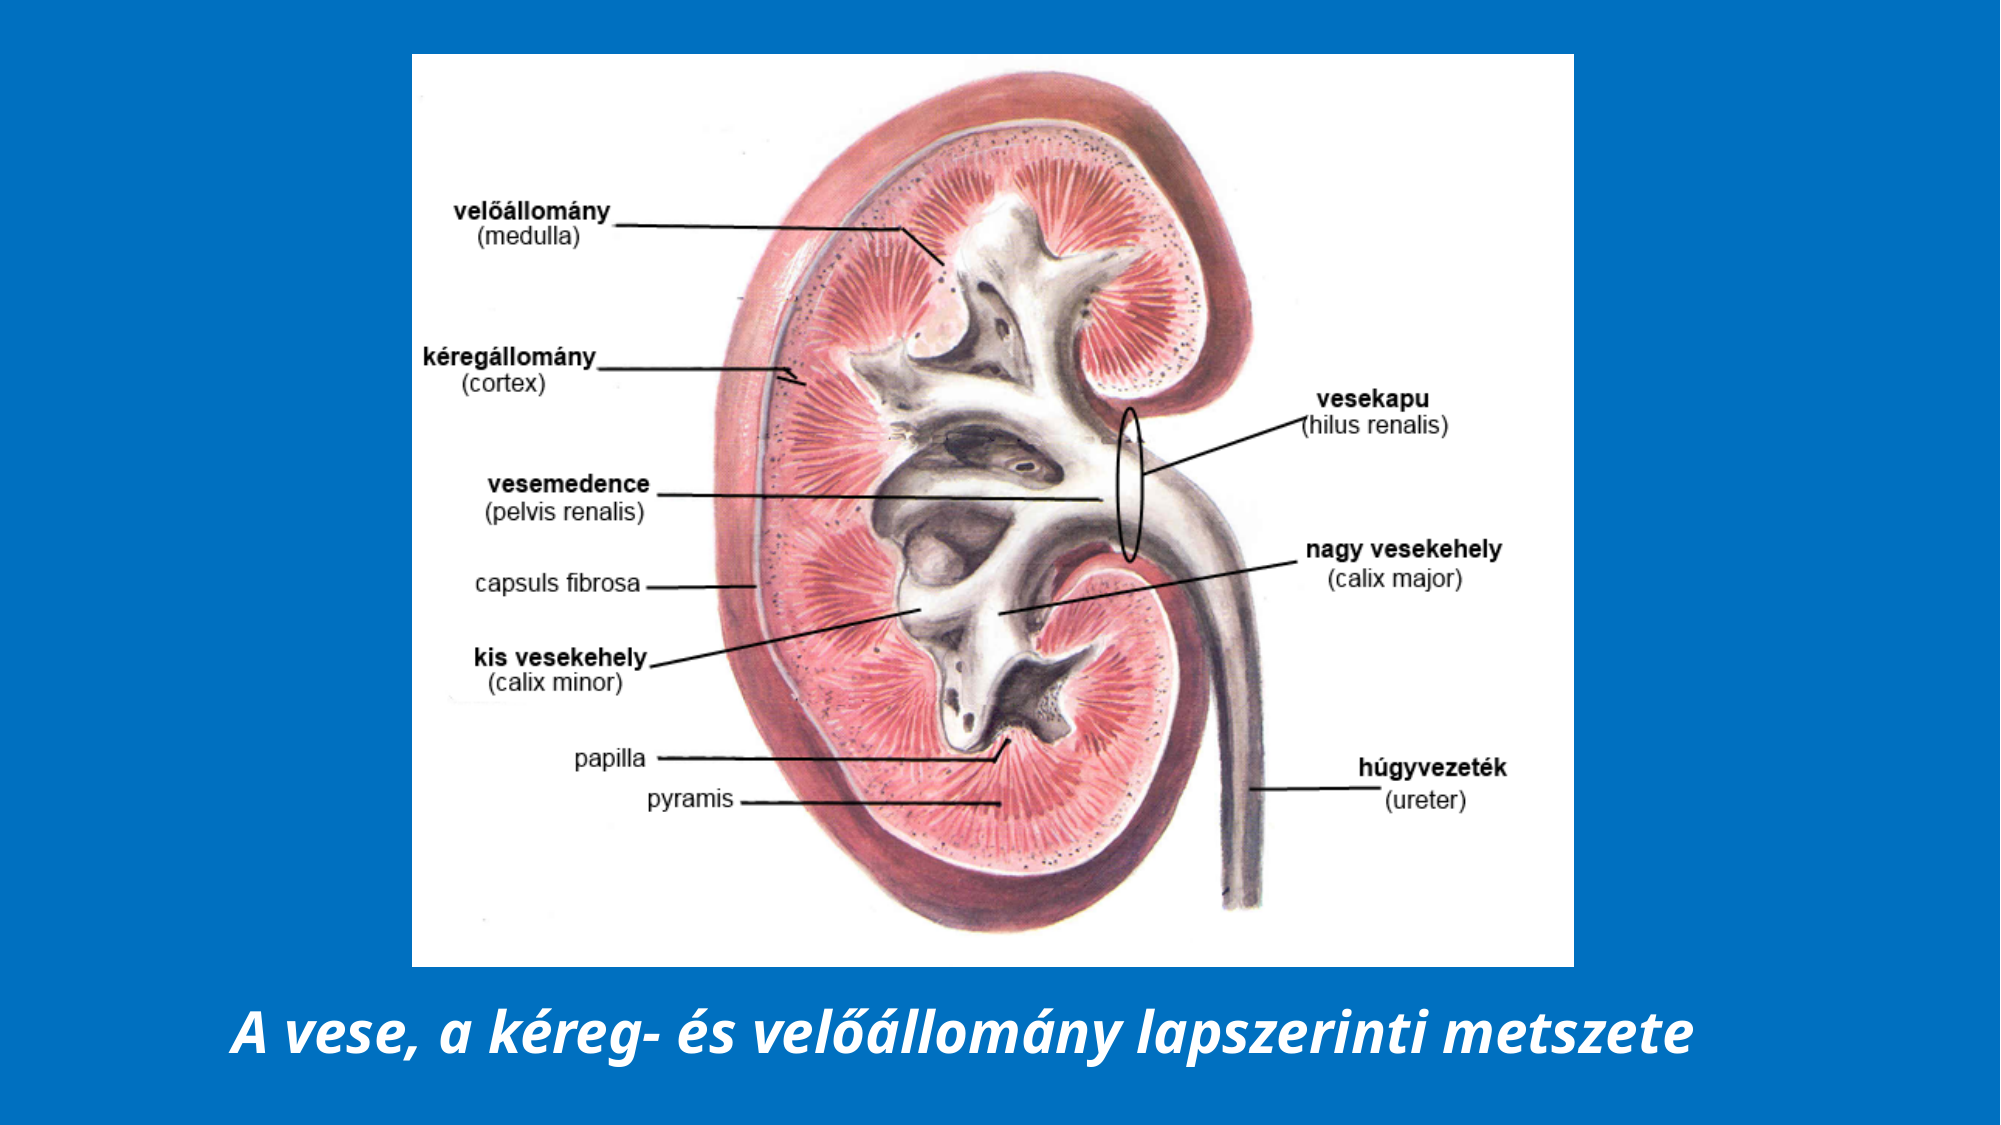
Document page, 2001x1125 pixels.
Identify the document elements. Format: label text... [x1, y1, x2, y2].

picture [411, 53, 1574, 967]
text_box A vese, a kéreg- és velőállomány lapszerinti metszete [218, 987, 1711, 1073]
